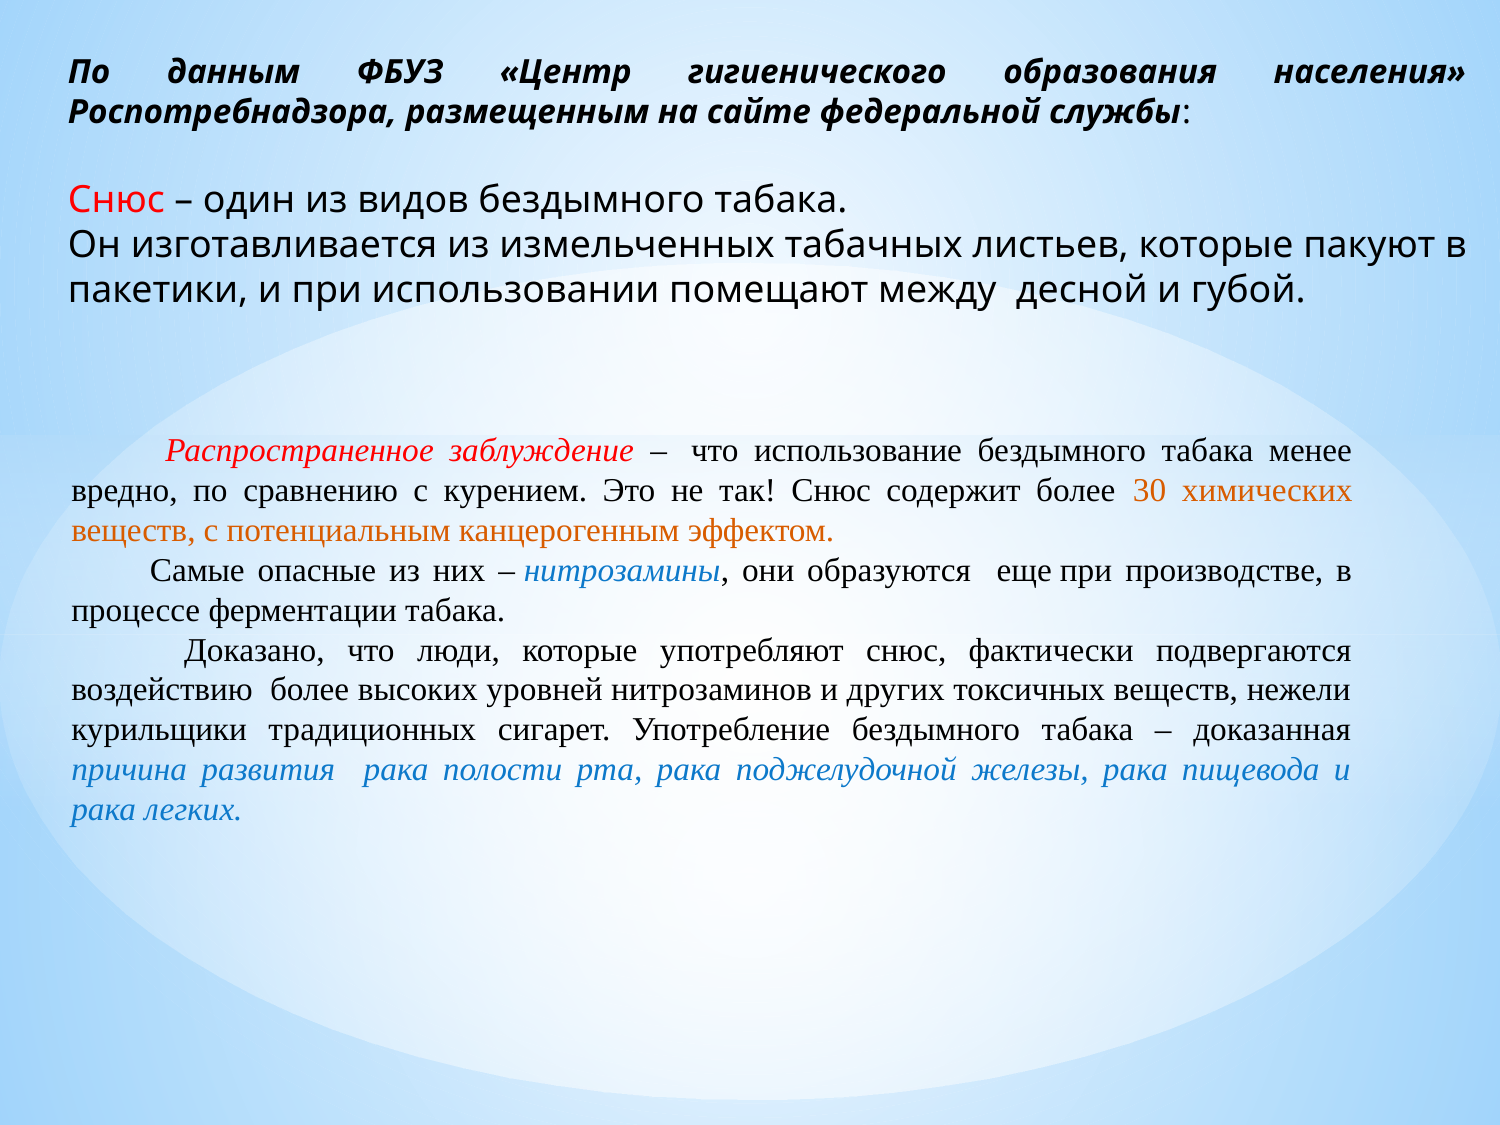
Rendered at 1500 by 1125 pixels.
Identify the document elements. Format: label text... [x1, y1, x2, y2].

text_box По данным ФБУЗ «Центр гигиенического образования населения» Роспотребнадзора, размещенным на сайте федеральной службы: Снюс – один из видов бездымного табака. Он изготавливается из измельченных табачных листьев, которые пакуют в пакетики, и при использовании помещают между десной и губой. [53, 42, 1483, 318]
text_box Распространенное заблуждение – что использование бездымного табака менее вредно, по сравнению с курением. Это не так! Снюс содержит более 30 химических веществ, с потенциальным канцерогенным эффектом. Самые опасные из них – нитрозамины, они образуются еще при производстве, в процессе ферментации табака. Доказано, что люди, которые употребляют снюс, фактически подвергаются воздействию более высоких уровней нитрозаминов и других токсичных веществ, нежели курильщики традиционных сигарет. Употребление бездымного табака – доказанная причина развития рака полости рта, рака поджелудочной железы, рака пищевода и рака легких. [56, 420, 1368, 870]
